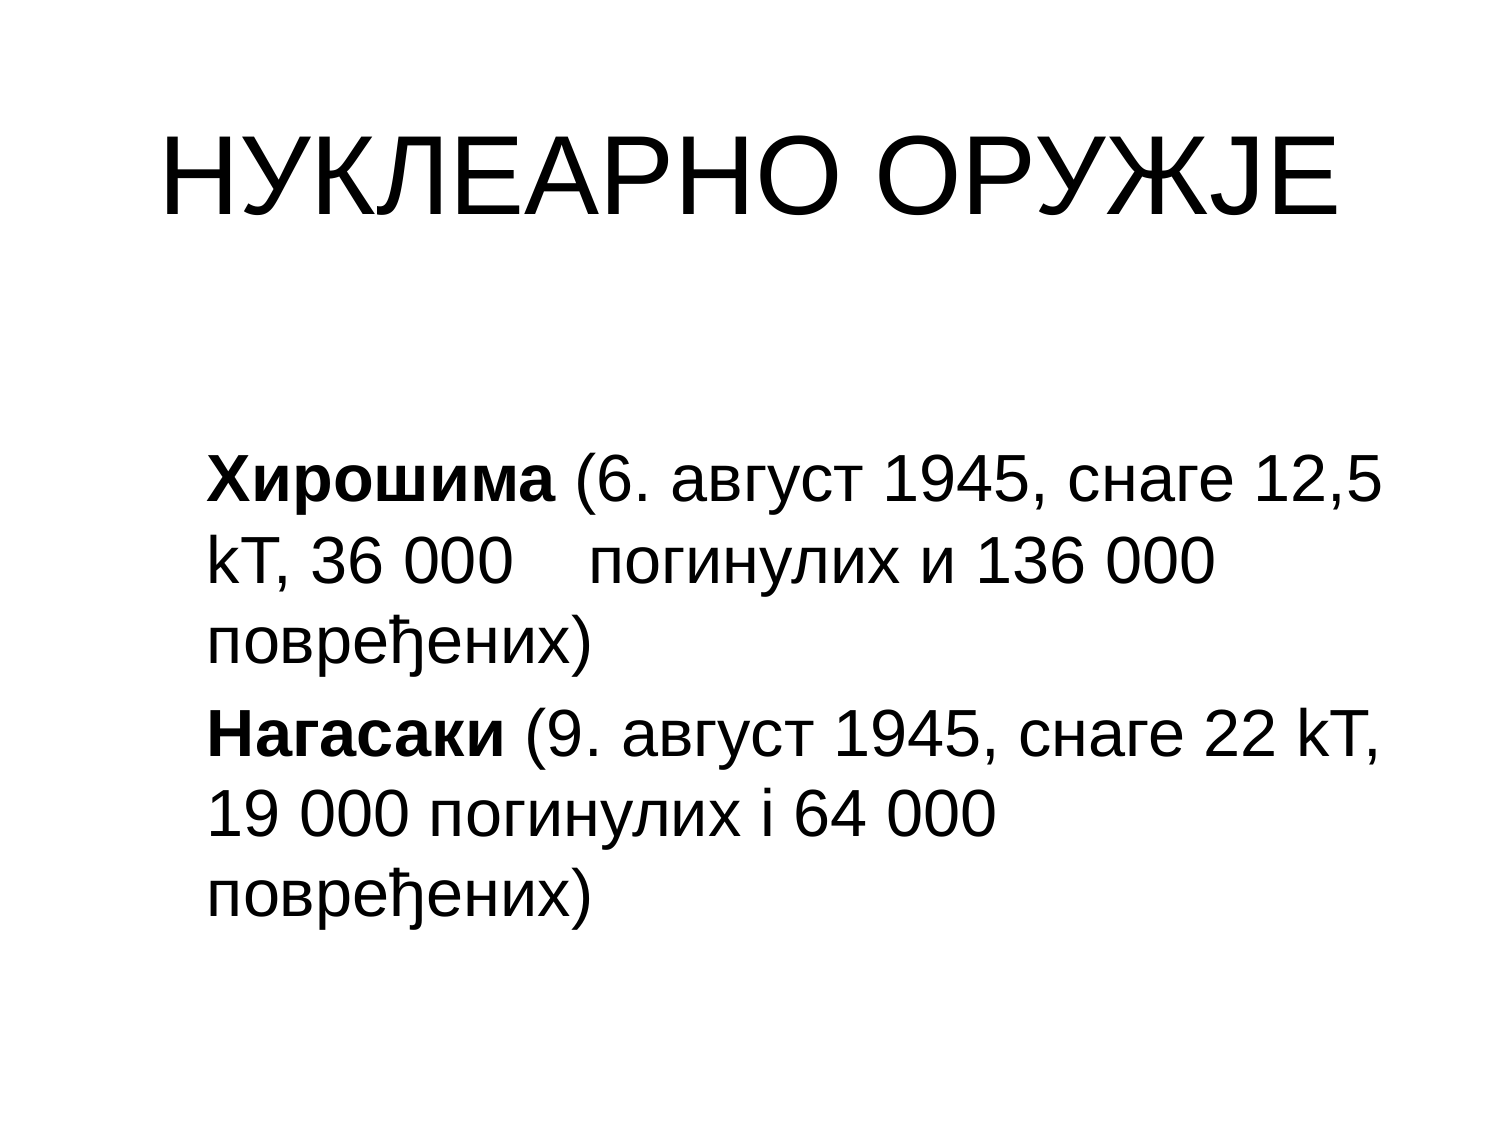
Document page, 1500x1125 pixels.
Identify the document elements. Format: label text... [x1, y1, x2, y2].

title НУКЛЕАРНО ОРУЖЈЕ [112, 49, 1388, 290]
list Хирошима (6. август 1945, снаге 12,5 kT, 36 000 погинулих и 136 000 повређених) Нагасаки (9. август 1945, снаге 22 kT, 19 000 погинулих i 64 000 повређених) [135, 314, 1411, 1040]
